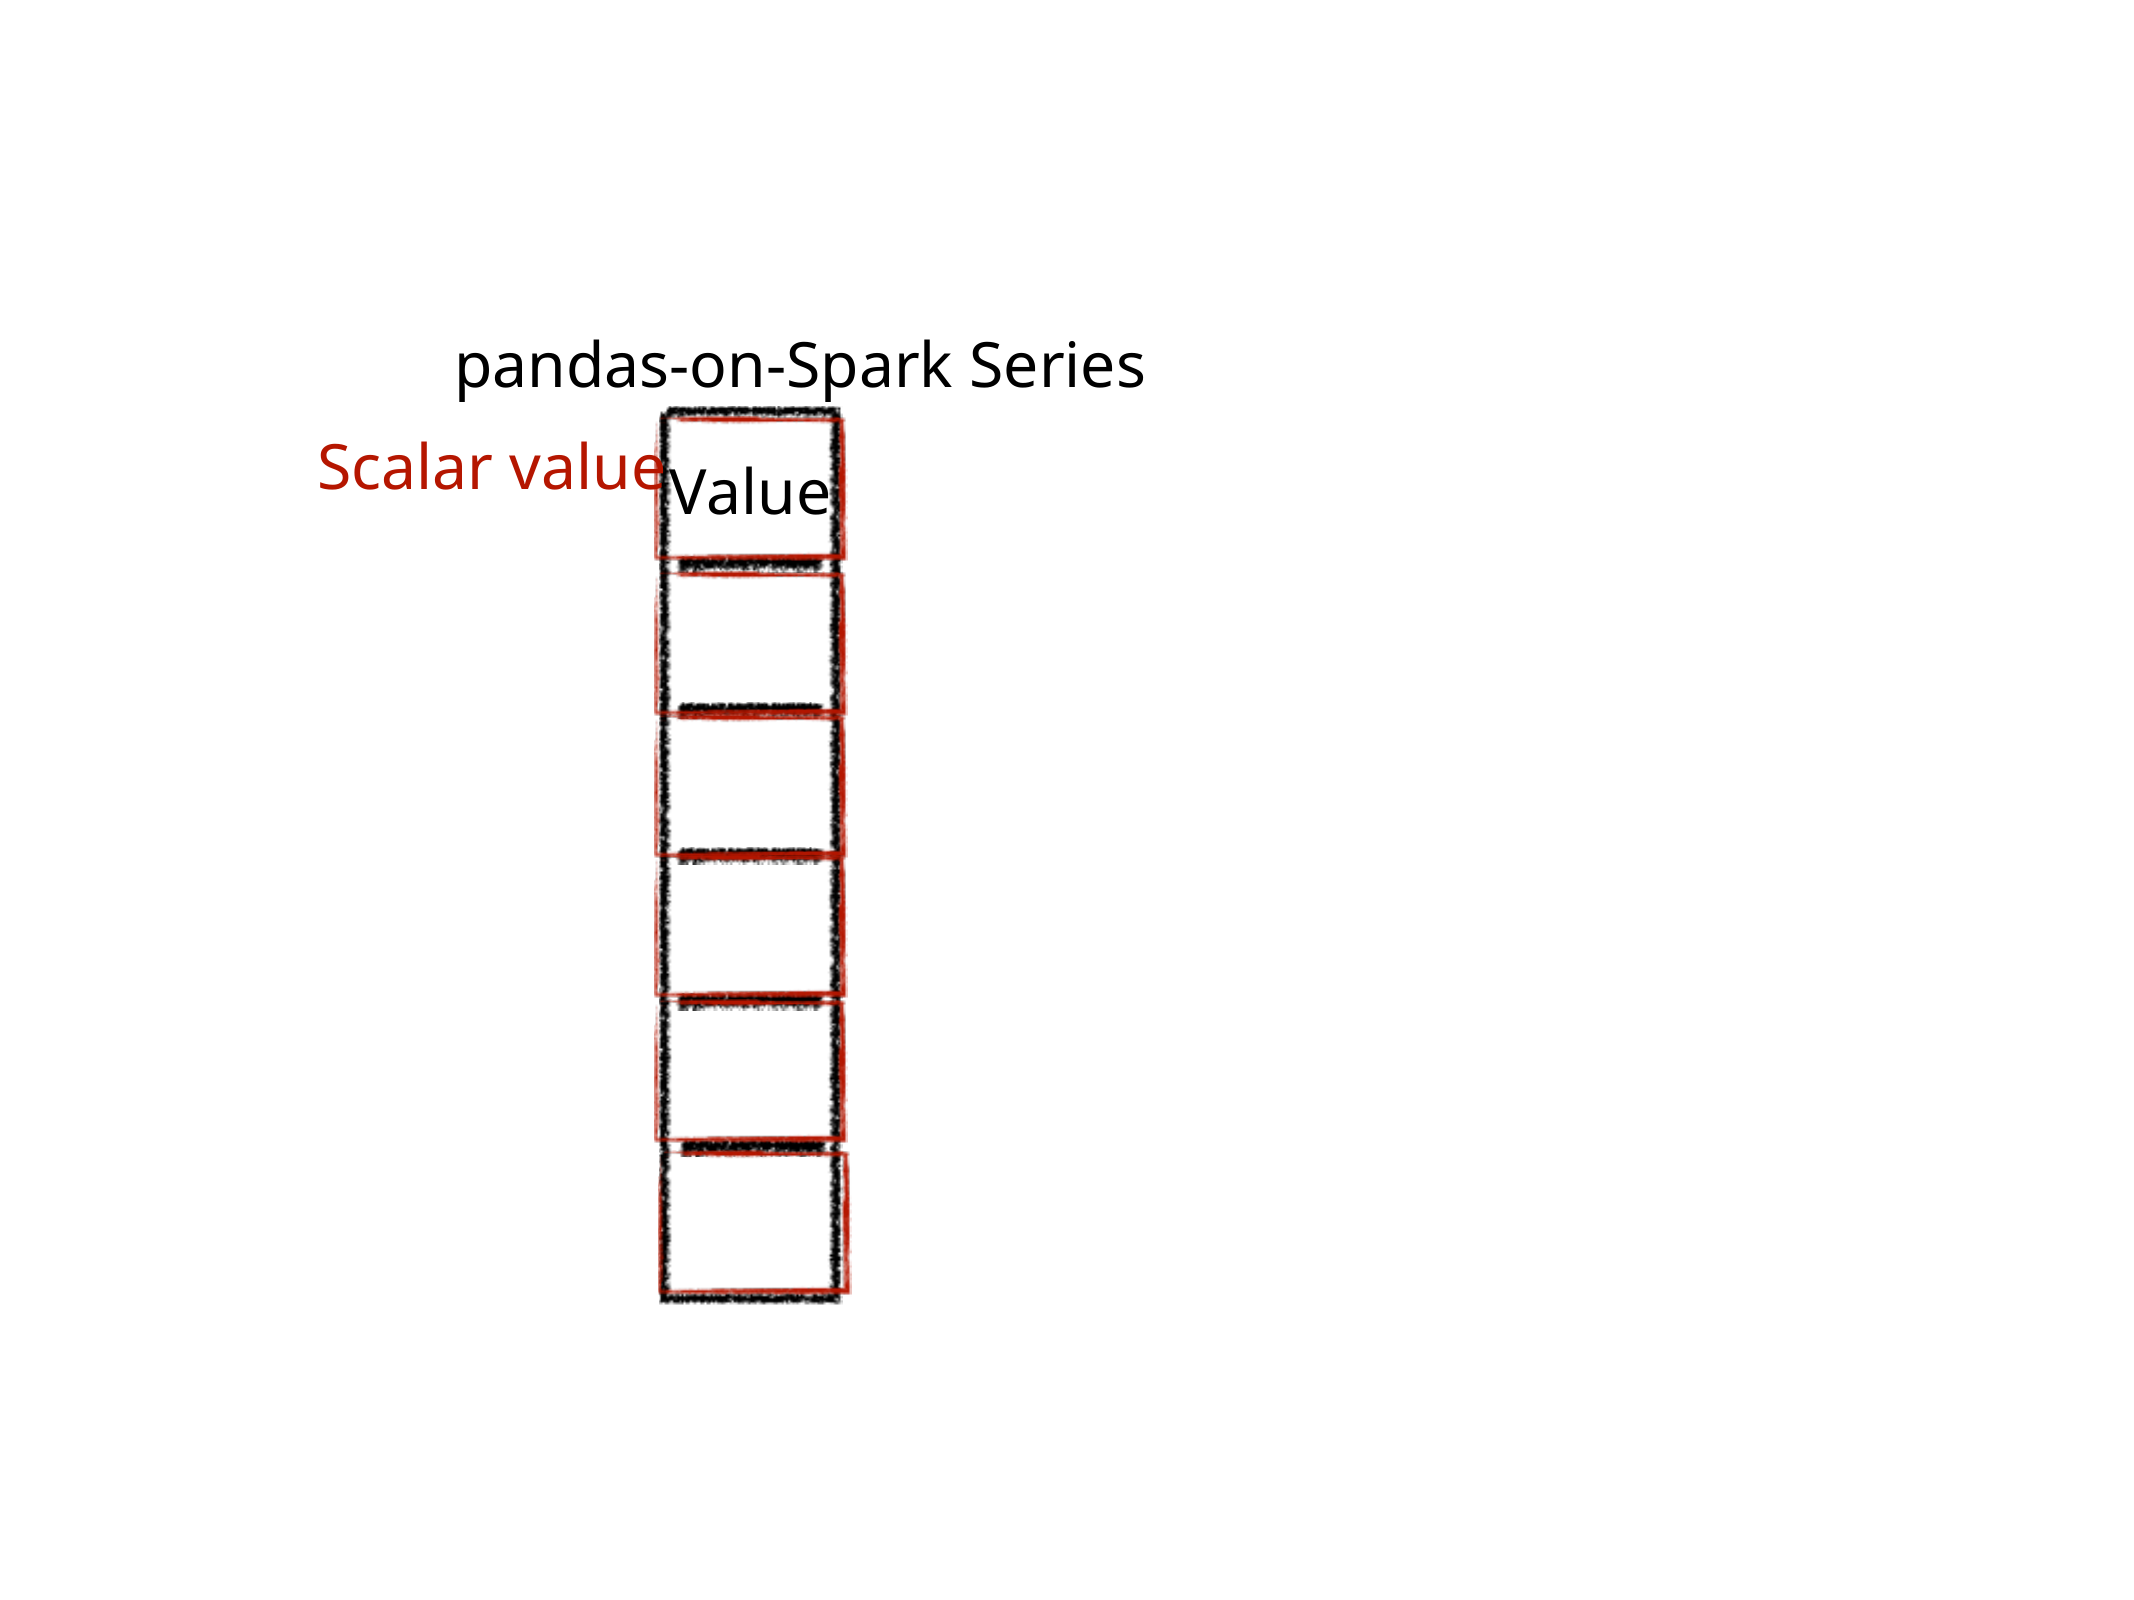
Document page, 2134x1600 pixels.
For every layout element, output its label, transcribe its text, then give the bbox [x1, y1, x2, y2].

text_box pandas-on-Spark Series [446, 317, 1156, 409]
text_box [659, 563, 843, 571]
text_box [659, 1146, 843, 1150]
picture [654, 571, 848, 1146]
text_box Scalar value [309, 419, 654, 511]
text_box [659, 1297, 843, 1307]
picture [658, 1150, 852, 1297]
picture [654, 416, 848, 563]
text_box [659, 405, 843, 416]
